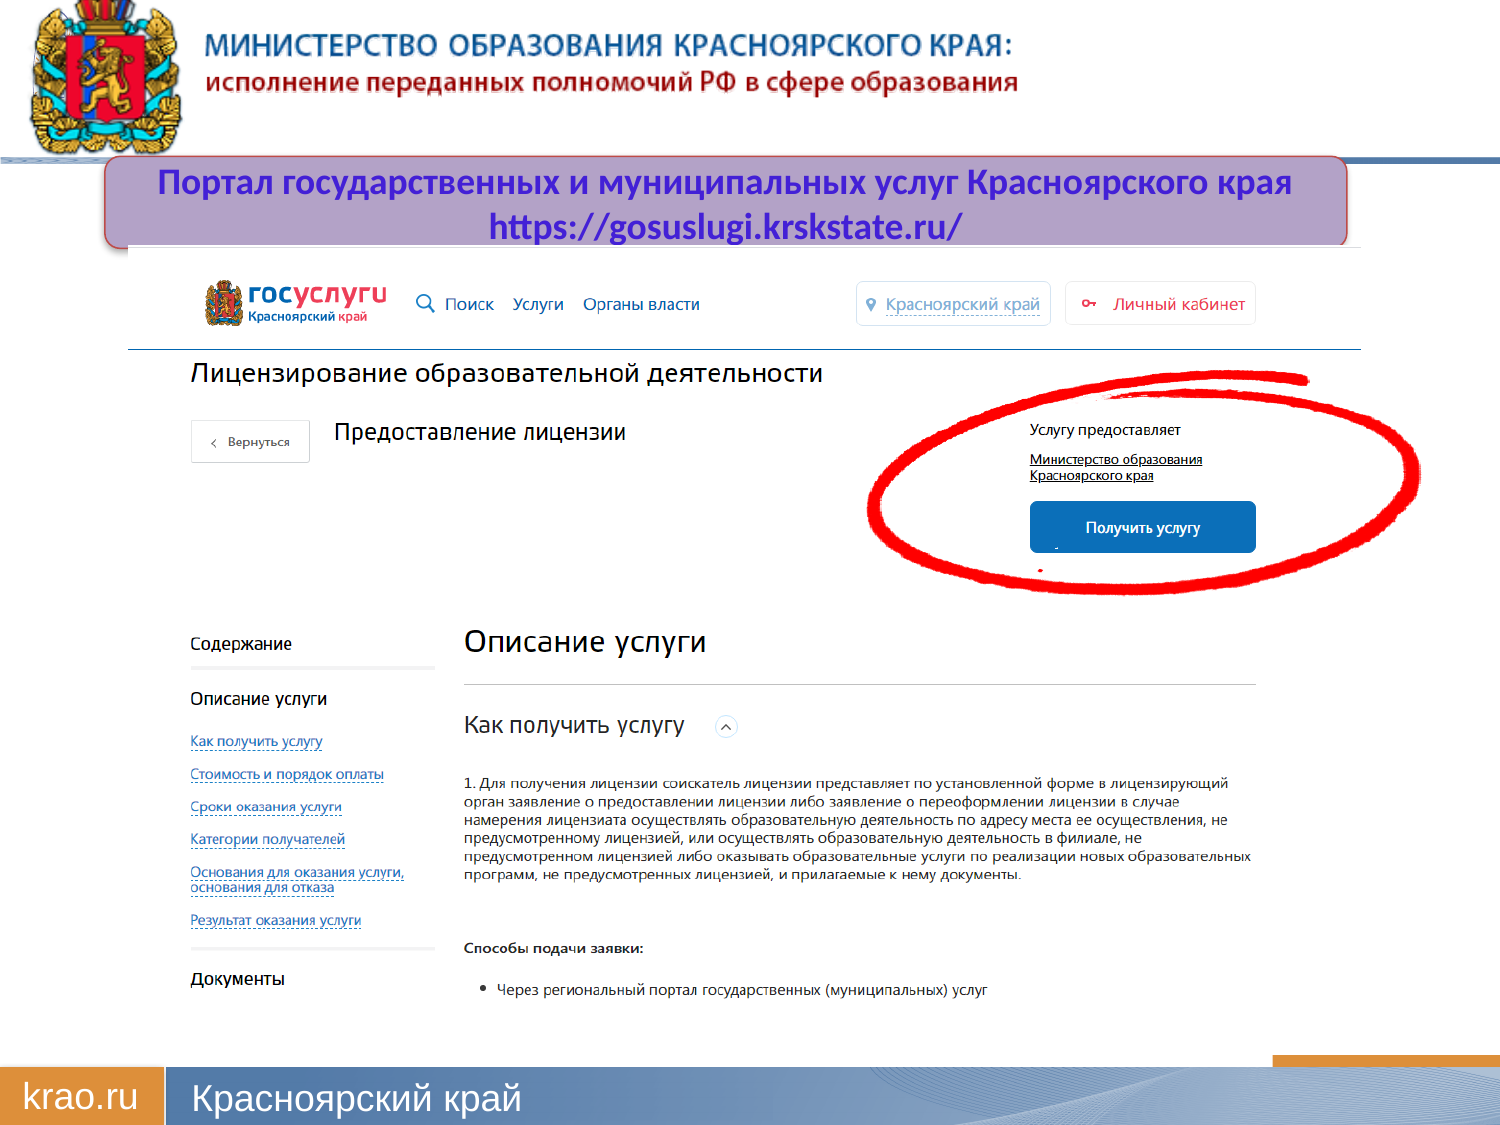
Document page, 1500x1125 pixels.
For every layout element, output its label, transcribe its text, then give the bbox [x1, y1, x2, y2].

picture [204, 31, 1034, 142]
text_box Портал государственных и муниципальных услуг Красноярского края https://gosuslugi.krskstate.ru/ [104, 155, 1348, 250]
picture [127, 245, 1458, 1005]
picture [26, 0, 186, 157]
